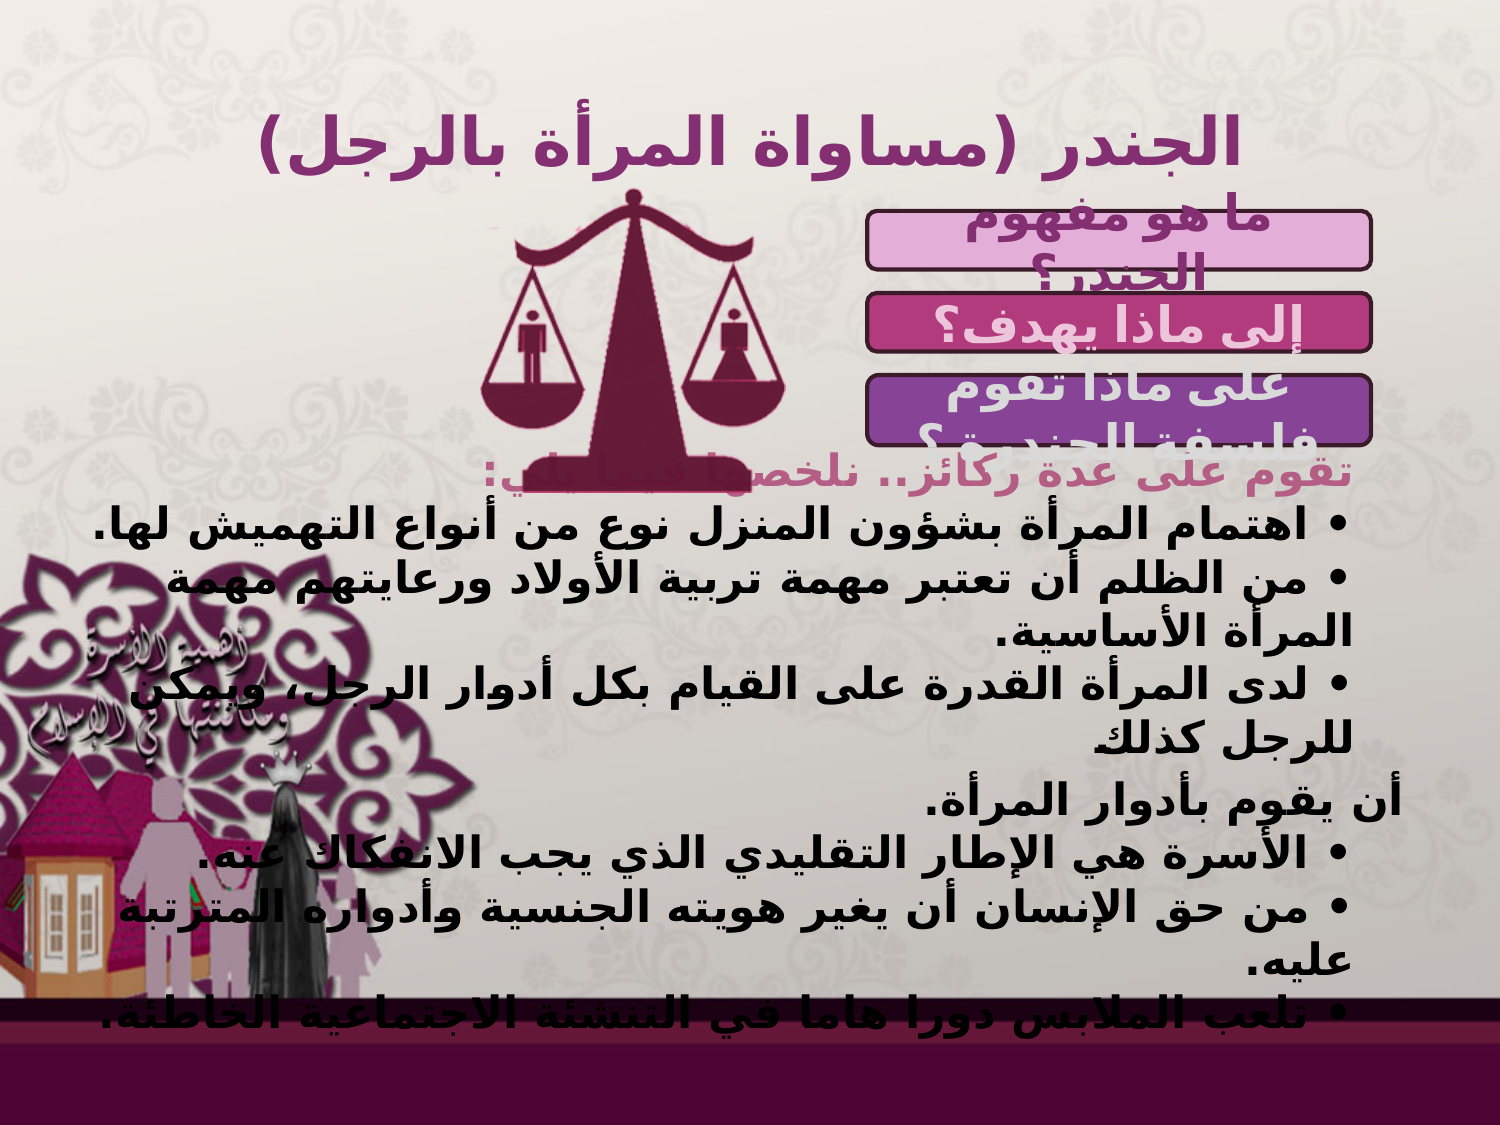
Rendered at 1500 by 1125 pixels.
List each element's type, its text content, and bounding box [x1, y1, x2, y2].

text_box ما هو مفهوم الجندر؟ [865, 208, 1374, 272]
picture [0, 0, 1500, 1125]
text_box على ماذا تقوم فلسفة الجندرة ؟ [865, 372, 1374, 448]
list تقوم على عدة ركائز.. نلخصها فيما يلي: • اهتمام المرأة بشؤون المنزل نوع من أنواع التهميش لها. • من الظلم أن تعتبر مهمة تربية الأولاد ورعايتهم مهمة المرأة الأساسية. • لدى المرأة القدرة على القيام بكل أدوار الرجل، ويمكن للرجل كذلك أن يقوم بأدوار المرأة. • الأسرة هي الإطار التقليدي الذي يجب الانفكاك عنه. • من حق الإنسان أن يغير هويته الجنسية وأدواره المترتبة عليه. • تلعب الملابس دورا هاما في التنشئة الاجتماعية الخاطئة. [70, 327, 1421, 1071]
title الجندر (مساواة المرأة بالرجل) [74, 44, 1426, 233]
text_box إلى ماذا يهدف؟ [865, 290, 1374, 354]
